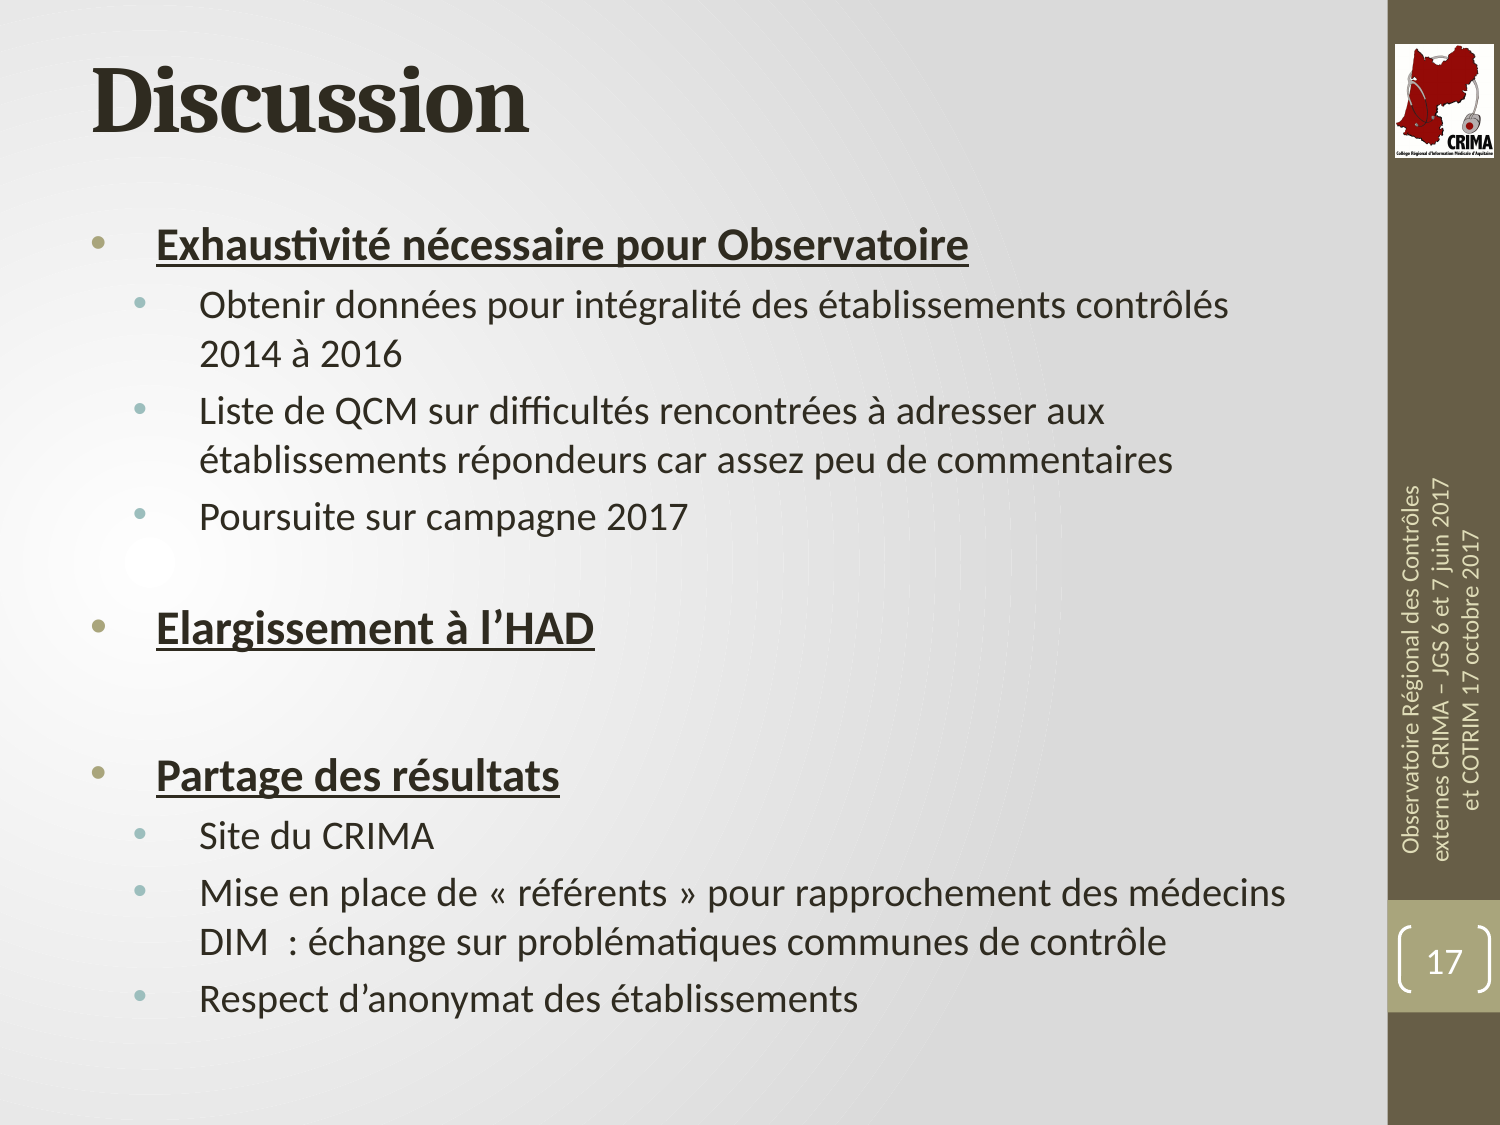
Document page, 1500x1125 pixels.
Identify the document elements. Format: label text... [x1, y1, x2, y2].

list Exhaustivité nécessaire pour Observatoire Obtenir données pour intégralité des établissements contrôlés 2014 à 2016 Liste de QCM sur difficultés rencontrées à adresser aux établissements répondeurs car assez peu de commentaires Poursuite sur campagne 2017 Elargissement à l’HAD Partage des résultats Site du CRIMA Mise en place de « référents » pour rapprochement des médecins DIM : échange sur problématiques communes de contrôle Respect d’anonymat des établissements [75, 206, 1325, 1048]
slide_number 17 [1397, 925, 1492, 994]
picture [1395, 44, 1494, 158]
footer Observatoire Régional des Contrôles externes CRIMA – JGS 6 et 7 juin 2017 et COTRIM 17 octobre 2017 [1408, 452, 1469, 889]
title Discussion [75, 45, 1325, 145]
